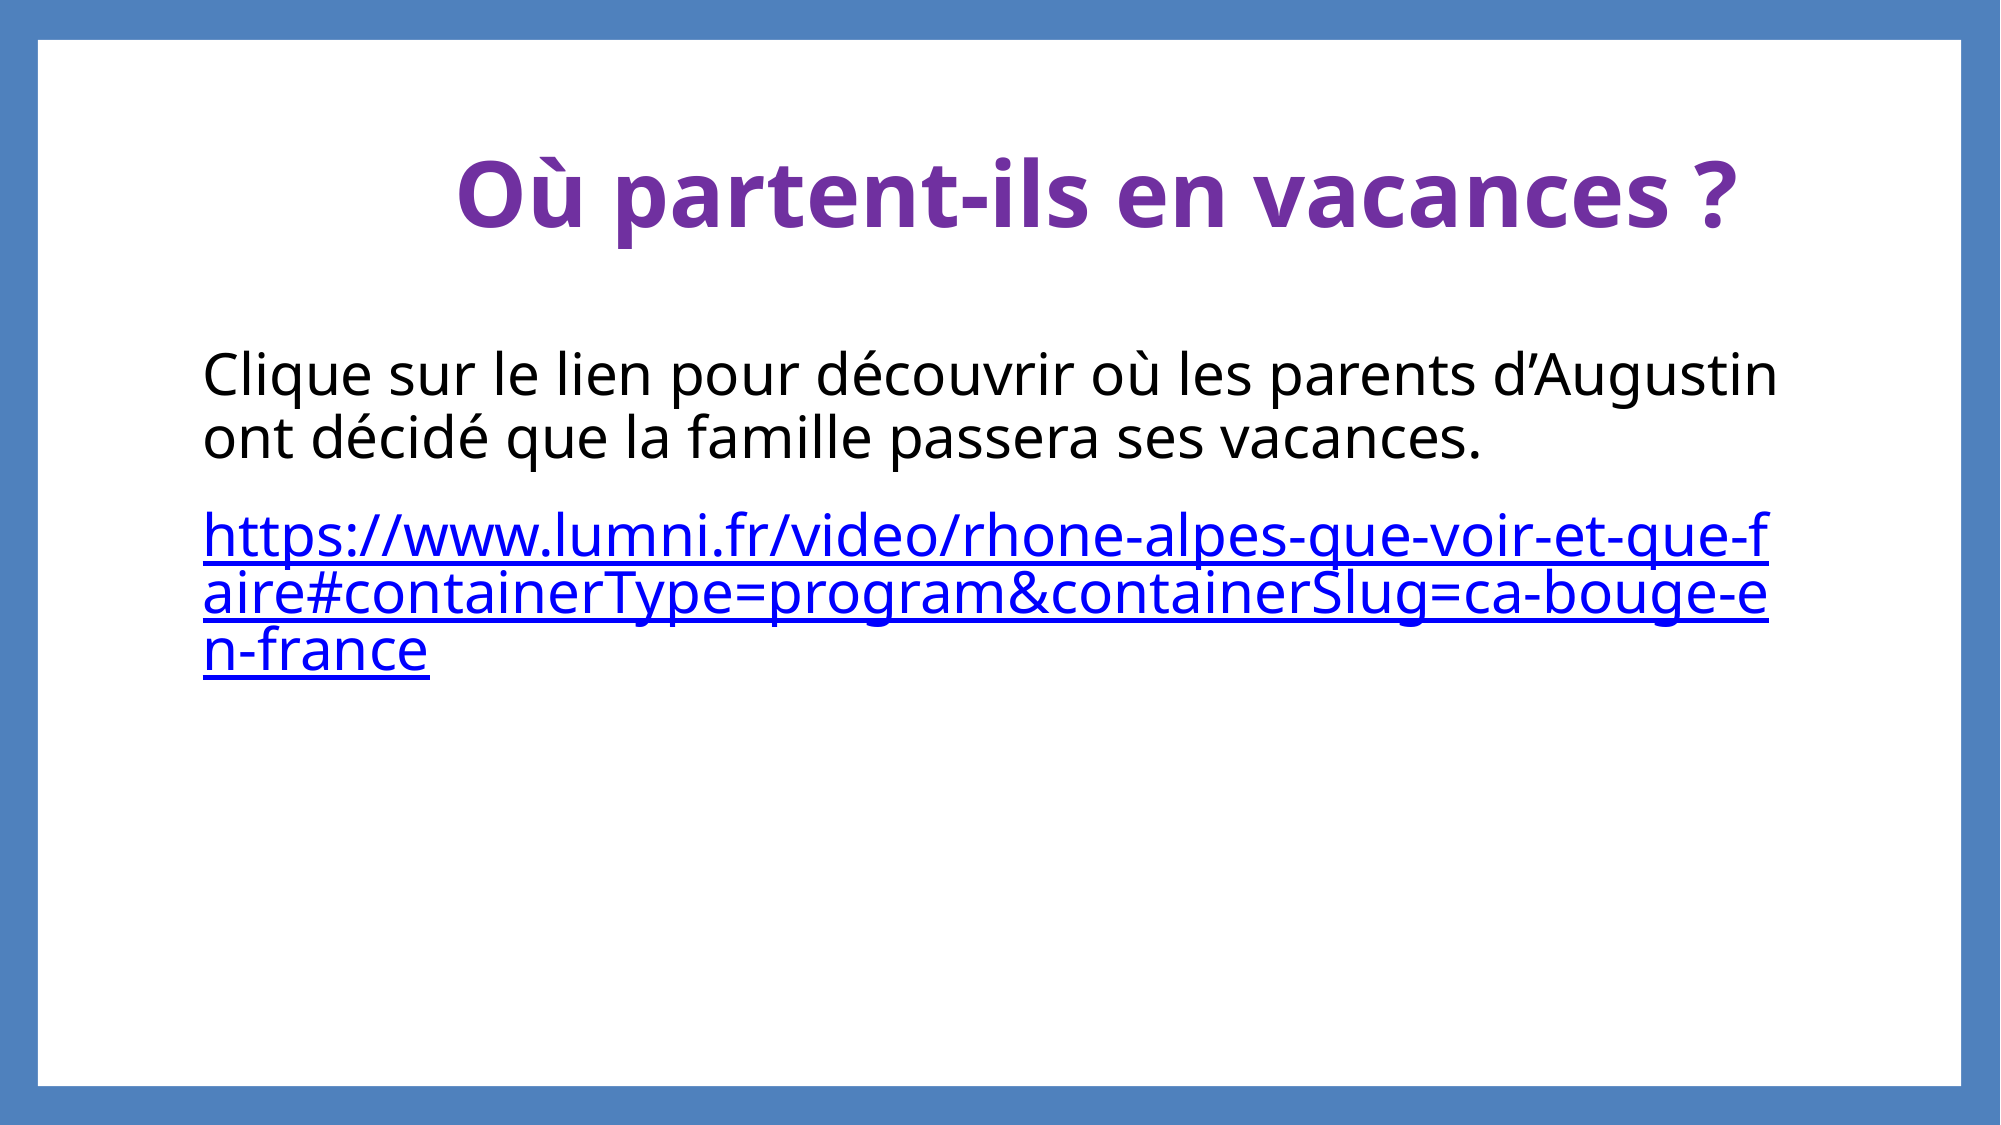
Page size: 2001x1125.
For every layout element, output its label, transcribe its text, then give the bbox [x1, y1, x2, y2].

title Où partent-ils en vacances ? [187, 99, 1808, 323]
list Clique sur le lien pour découvrir où les parents d’Augustin ont décidé que la famille passera ses vacances. https://www.lumni.fr/video/rhone-alpes-que-voir-et-que-faire#containerType=program&containerSlug=ca-bouge-en-france [187, 337, 1808, 1000]
